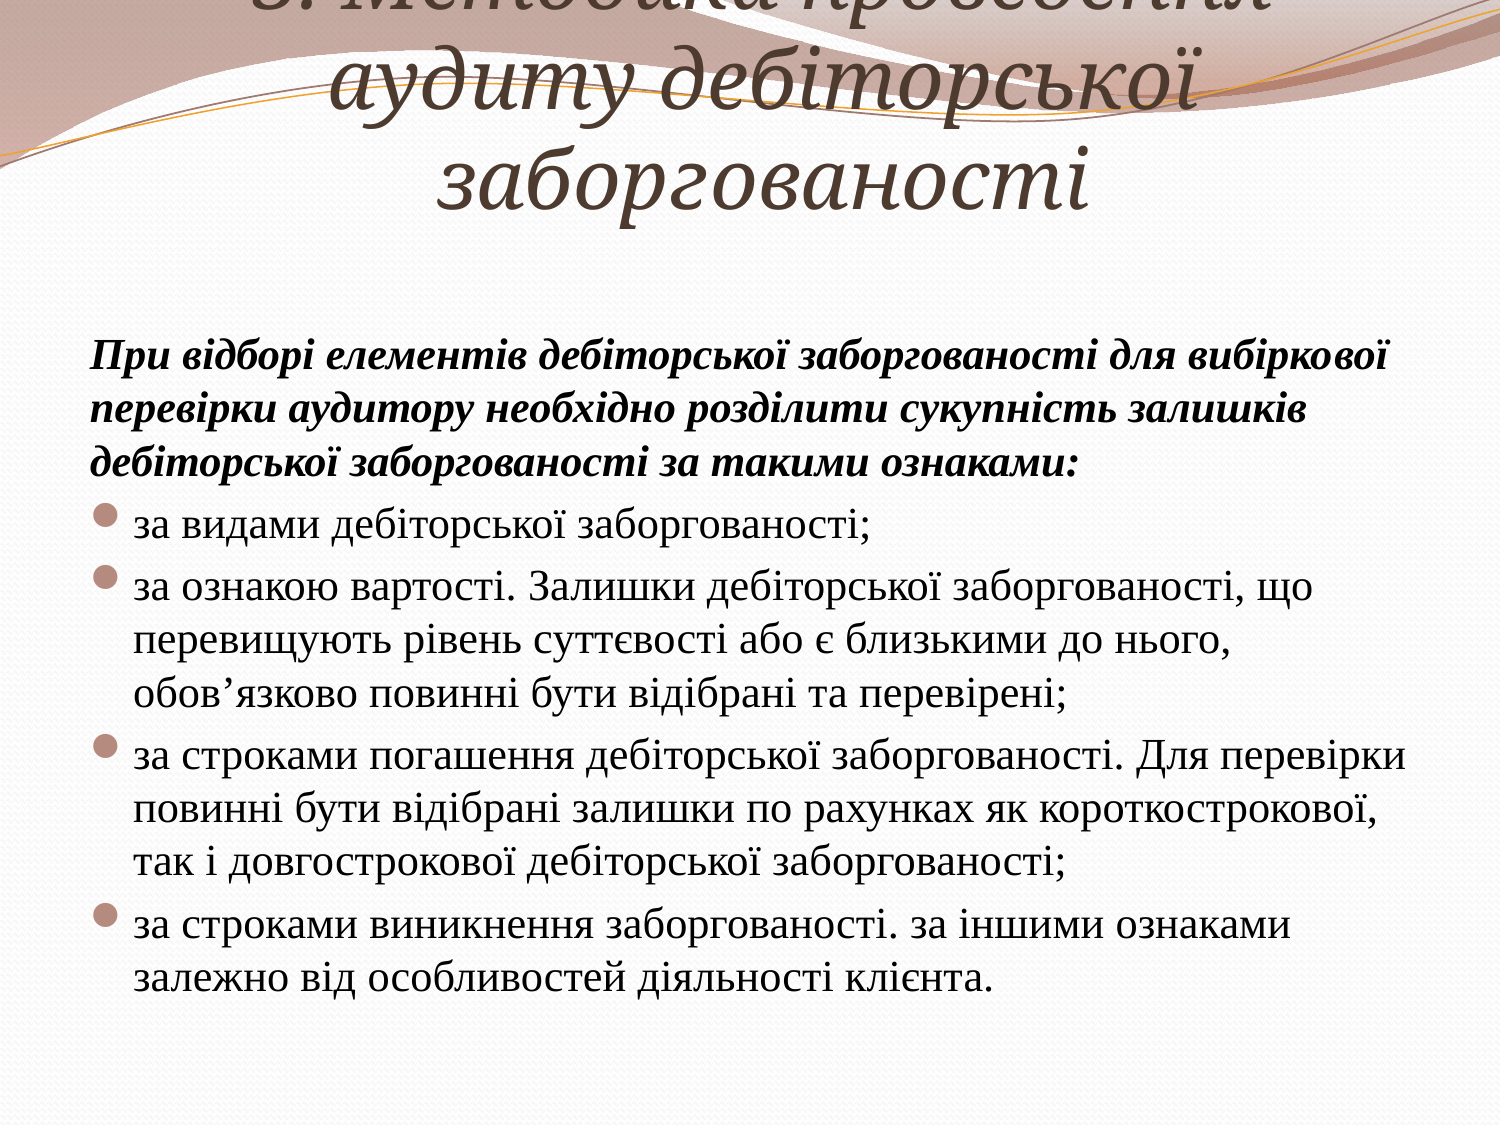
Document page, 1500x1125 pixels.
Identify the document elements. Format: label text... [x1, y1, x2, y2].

list При відборі елементів дебіторської заборгованості для вибірко­вої перевірки аудитору необхідно розділити сукупність залишків дебіторської заборгованості за такими ознаками: за видами дебіторської заборгованості; за ознакою вартості. Залишки дебіторської заборгованості, що пере­вищують рівень суттєвості або є близькими до нього, обов’язково повинні бути відібрані та перевірені; за строками погашення дебіторської заборгованості. Для перевірки повинні бути відібрані залишки по рахунках як короткострокової, так і довгострокової дебіторської заборгованості; за строками виникнення заборгованості. за іншими ознаками залежно від особливостей діяльності клієнта. [75, 317, 1425, 1038]
title 3. Методика проведення аудиту дебіторської заборгованості [88, 78, 1439, 327]
